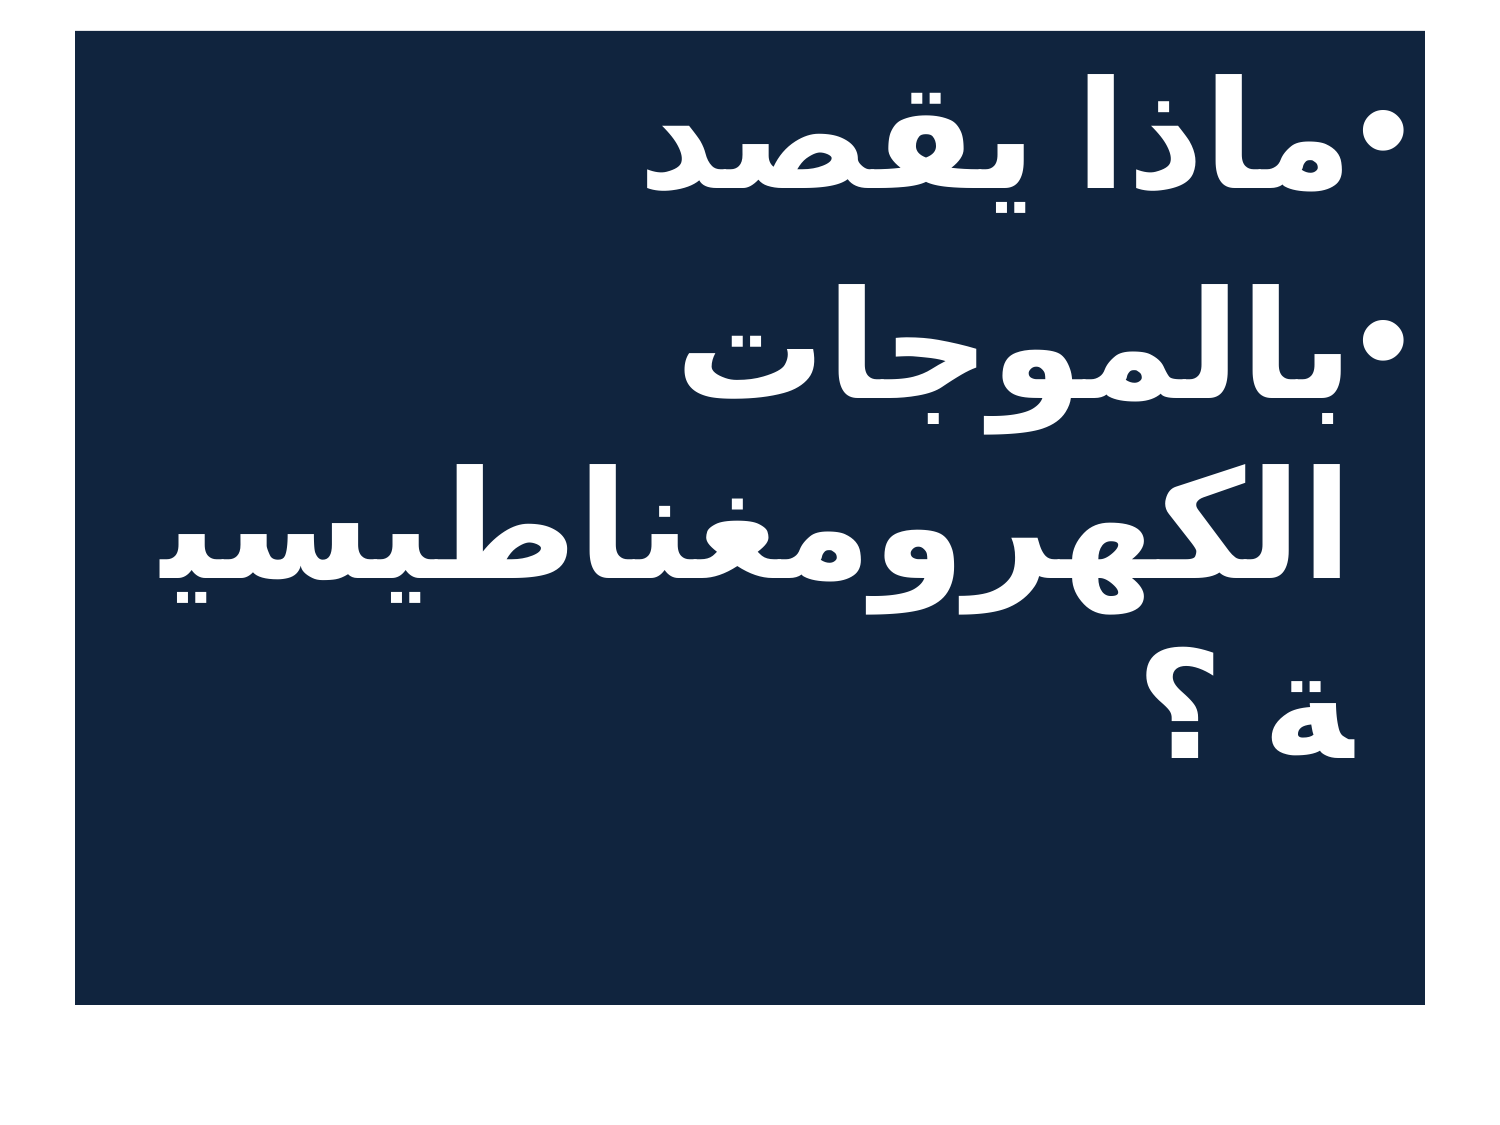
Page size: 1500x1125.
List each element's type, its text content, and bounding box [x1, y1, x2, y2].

list ماذا يقصد بالموجات الكهرومغناطيسية ؟ [75, 30, 1425, 1005]
